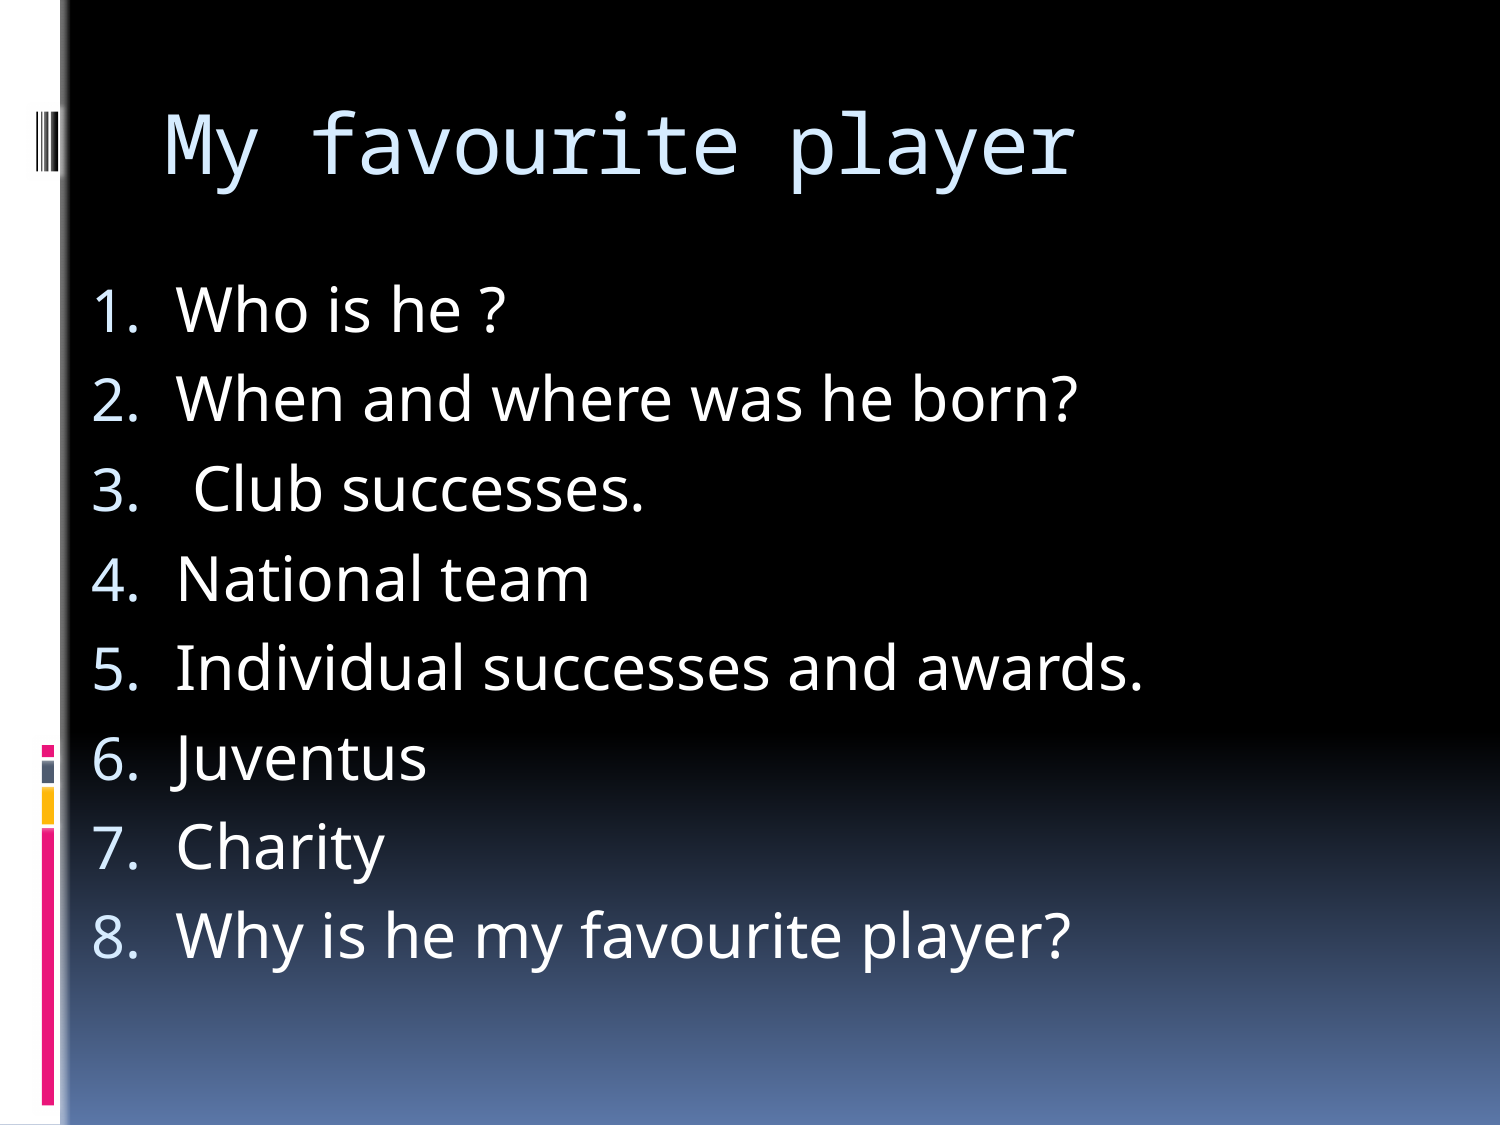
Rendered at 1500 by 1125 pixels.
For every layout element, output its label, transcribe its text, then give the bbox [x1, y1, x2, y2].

title My favourite player [150, 83, 1425, 234]
list Who is he ? When and where was he born? Club successes. National team Individual successes and awards. Juventus Charity Why is he my favourite player? [76, 262, 1425, 1094]
